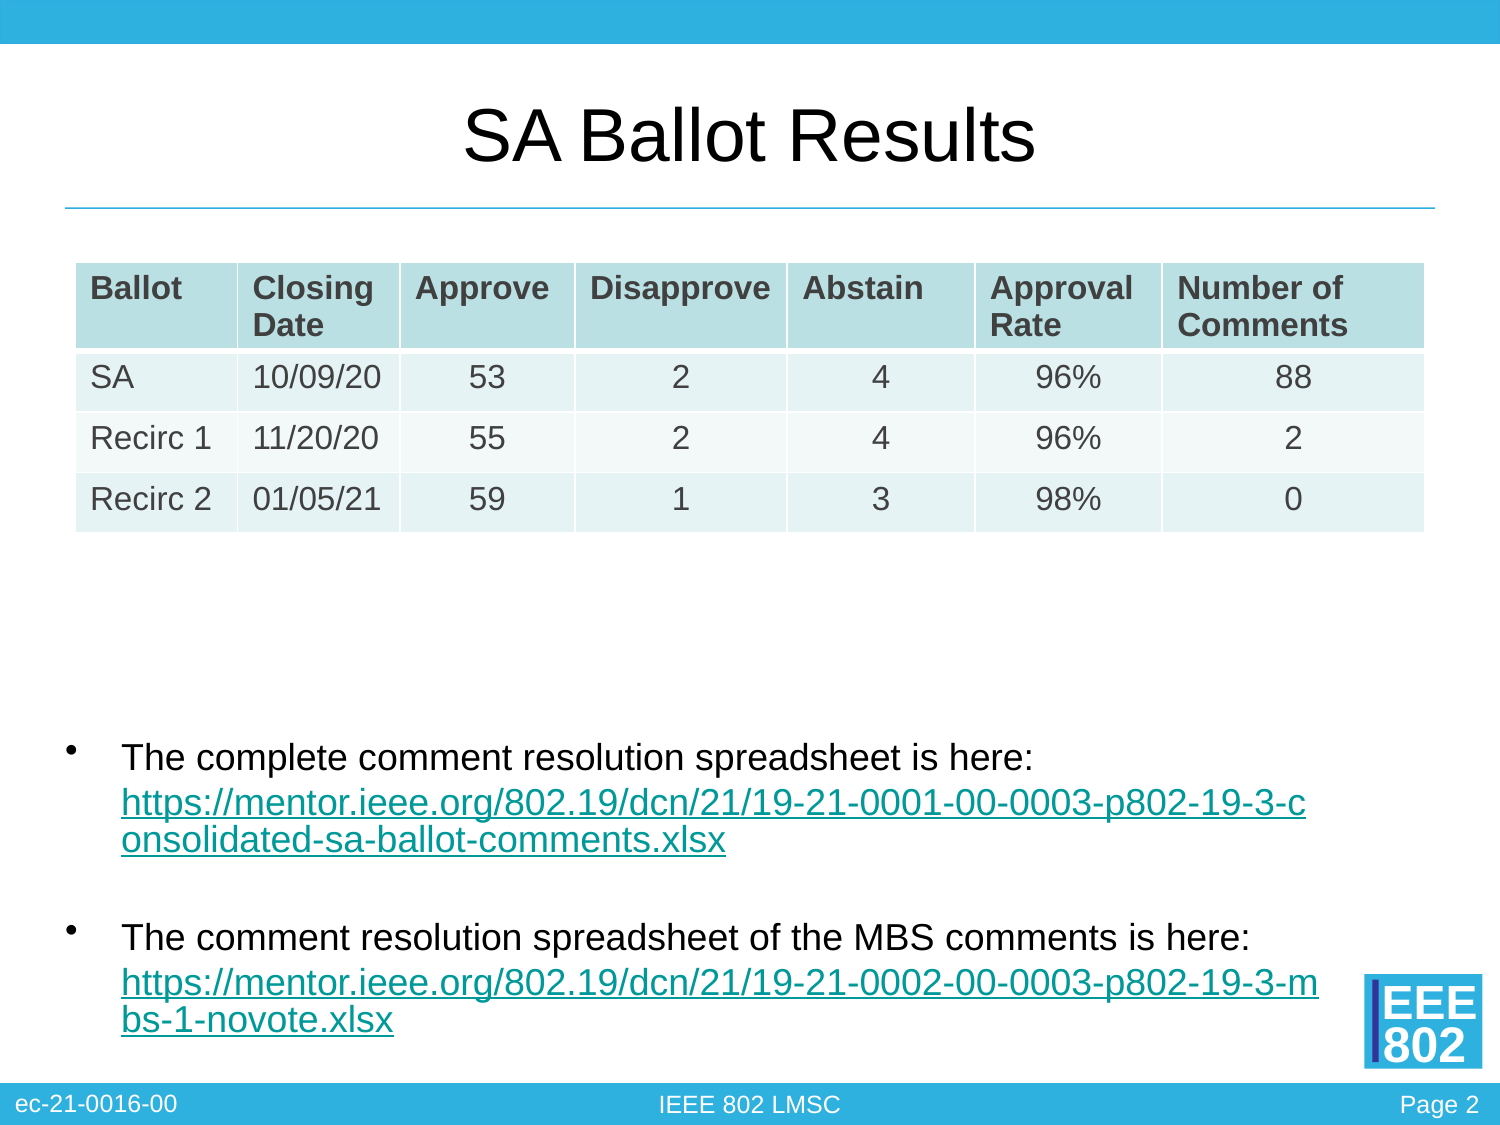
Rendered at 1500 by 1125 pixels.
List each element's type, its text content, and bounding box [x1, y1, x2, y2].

table_cell 2 [1163, 413, 1424, 472]
table_cell 88 [1163, 354, 1424, 411]
table_cell 55 [401, 413, 574, 472]
table_cell 98% [976, 473, 1161, 532]
title SA Ballot Results [75, 66, 1425, 197]
table_cell 1 [576, 473, 786, 532]
table_cell 2 [576, 354, 786, 411]
table_cell 53 [401, 354, 574, 411]
table_header Approve [401, 263, 574, 348]
table_cell 96% [976, 354, 1161, 411]
table_cell 3 [788, 473, 974, 532]
table_cell 0 [1163, 473, 1424, 532]
table_header Abstain [788, 263, 974, 348]
table_cell Recirc 1 [76, 413, 237, 472]
table_cell 11/20/20 [238, 413, 399, 472]
table_header Disapprove [576, 263, 786, 348]
table_cell 4 [788, 413, 974, 472]
table_cell Recirc 2 [76, 473, 237, 532]
table_cell 4 [788, 354, 974, 411]
table_cell 01/05/21 [238, 473, 399, 532]
table_header Closing Date [238, 263, 399, 348]
text_box The complete comment resolution spreadsheet is here: https://mentor.ieee.org/802.19/dcn/21/19-21-0001-00-0003-p802-19-3-consolidated-sa-ballot-comments.xlsx The comment resolution spreadsheet of the MBS comments is here: https://mentor.ieee.org/802.19/dcn/21/19-21-0002-00-0003-p802-19-3-mbs-1-novote.xlsx [49, 724, 1338, 1038]
table_header Ballot [76, 263, 237, 348]
table_cell SA [76, 354, 237, 411]
table_cell 96% [976, 413, 1161, 472]
table_cell 2 [576, 413, 786, 472]
table_cell 59 [401, 473, 574, 532]
table_header Approval Rate [976, 263, 1161, 348]
table_cell 10/09/20 [238, 354, 399, 411]
table_header Number of Comments [1163, 263, 1424, 348]
